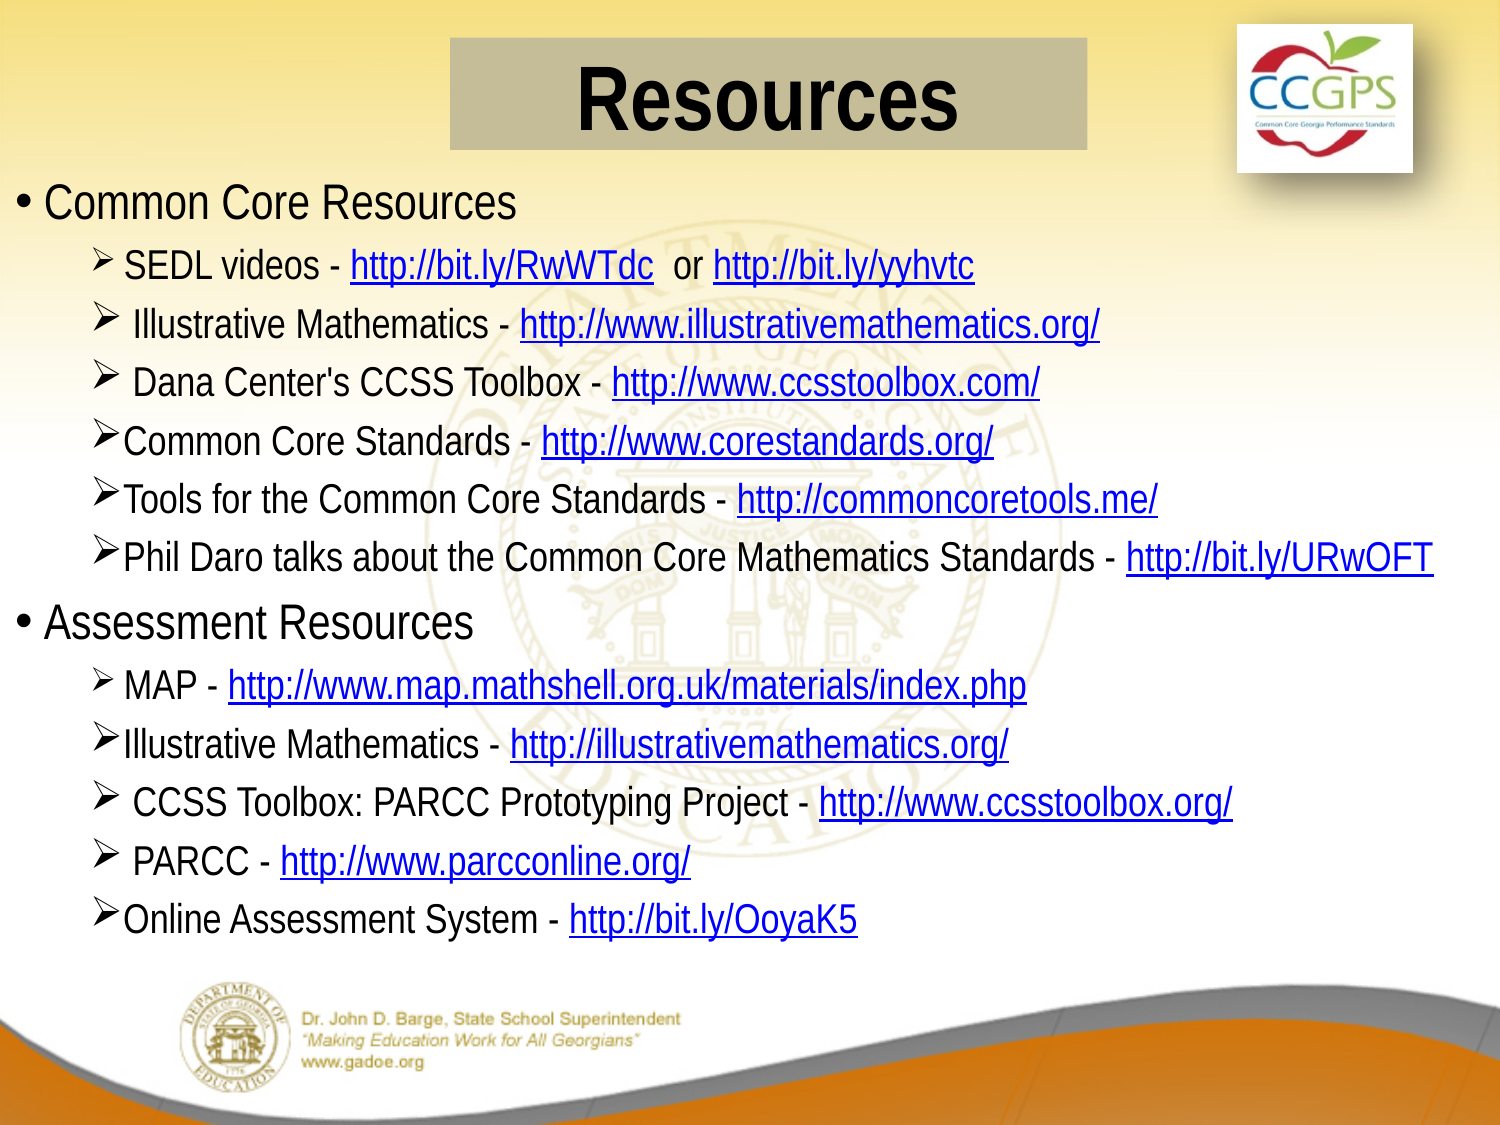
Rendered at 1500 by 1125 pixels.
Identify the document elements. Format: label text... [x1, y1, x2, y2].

subtitle Common Core Resources SEDL videos - http://bit.ly/RwWTdc or http://bit.ly/yyhvtc Illustrative Mathematics - http://www.illustrativemathematics.org/ Dana Center's CCSS Toolbox - http://www.ccsstoolbox.com/ Common Core Standards - http://www.corestandards.org/ Tools for the Common Core Standards - http://commoncoretools.me/ Phil Daro talks about the Common Core Mathematics Standards - http://bit.ly/URwOFT Assessment Resources MAP - http://www.map.mathshell.org.uk/materials/index.php Illustrative Mathematics - http://illustrativemathematics.org/ CCSS Toolbox: PARCC Prototyping Project - http://www.ccsstoolbox.org/ PARCC - http://www.parcconline.org/ Online Assessment System - http://bit.ly/OoyaK5 [0, 162, 1500, 1013]
picture [0, 1013, 1500, 1125]
title Resources [449, 37, 1088, 151]
picture [0, 0, 1500, 173]
